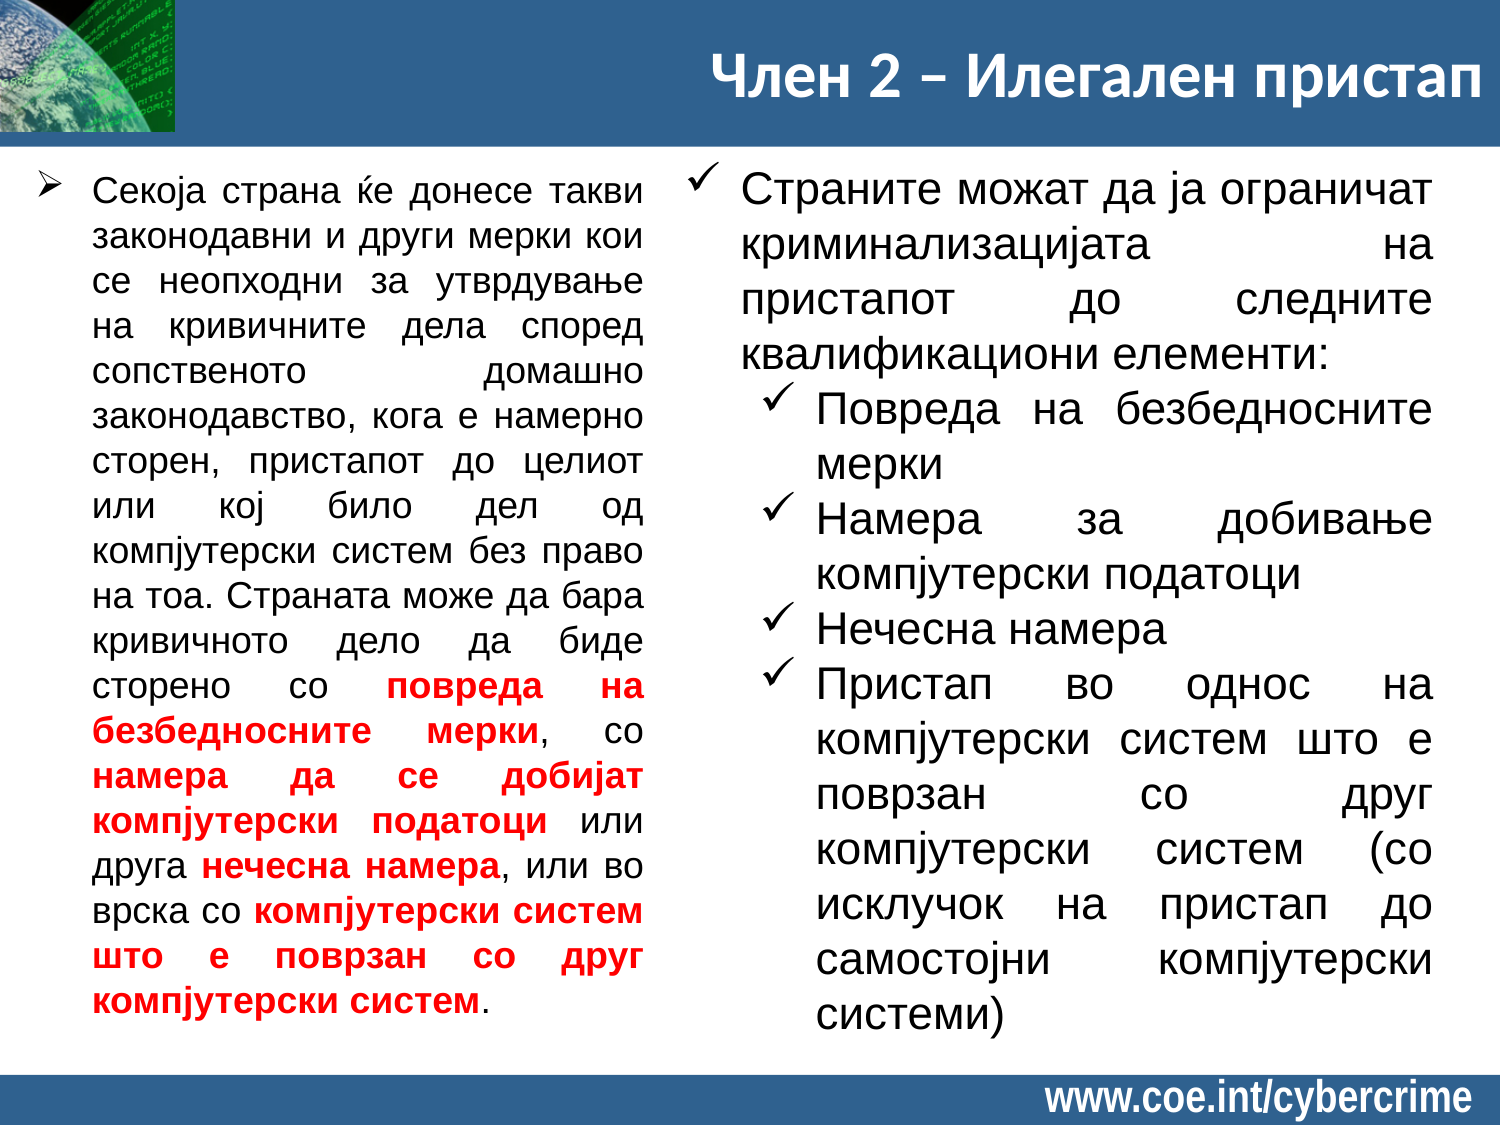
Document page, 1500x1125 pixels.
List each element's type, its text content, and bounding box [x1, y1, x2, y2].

text_box Член 2 – Илегален пристап [0, 0, 1500, 149]
text_box Страните можат да ја ограничат криминализацијата на пристапот до следните квалификациони елементи: Повреда на безбедносните мерки Намера за добивање компјутерски податоци Нечесна намера Пристап во однос на компјутерски систем што е поврзан со друг компјутерски систем (со исклучок на пристап до самостојни компјутерски системи) [669, 151, 1449, 1047]
text_box Секоја страна ќе донесе такви законодавни и други мерки кои се неопходни за утврдување на кривичните дела според сопственото домашно законодавство, кога е намерно сторен, пристапот до целиот или кој било дел од компјутерски систем без право на тоа. Страната може да бара кривичното дело да биде сторено со повреда на безбедносните мерки, со намера да се добијат компјутерски податоци или друга нечесна намера, или во врска со компјутерски систем што е поврзан со друг компјутерски систем. [20, 158, 659, 1028]
text_box www.coe.int/cybercrime [1030, 1059, 1500, 1125]
picture [0, 0, 175, 132]
text_box [0, 1073, 1030, 1125]
